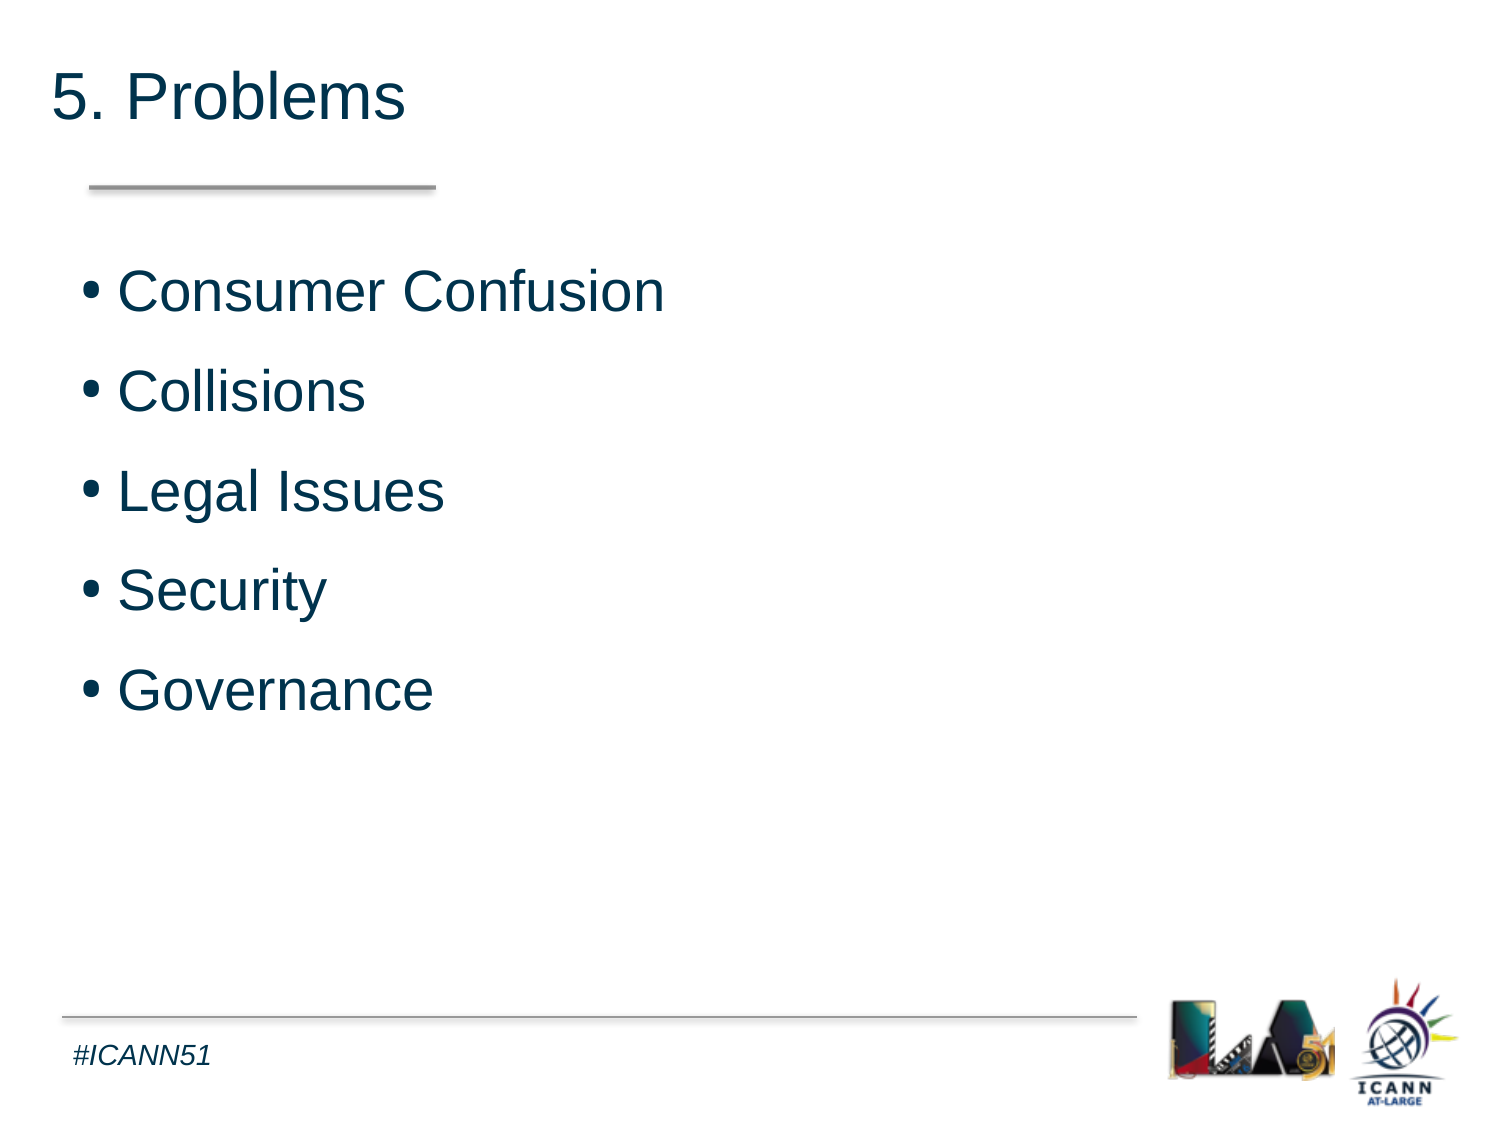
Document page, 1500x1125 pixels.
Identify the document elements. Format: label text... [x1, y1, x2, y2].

picture [1167, 974, 1462, 1110]
list Consumer Confusion Collisions Legal Issues Security Governance [50, 249, 1450, 969]
list 5. Problems [23, 50, 1450, 150]
